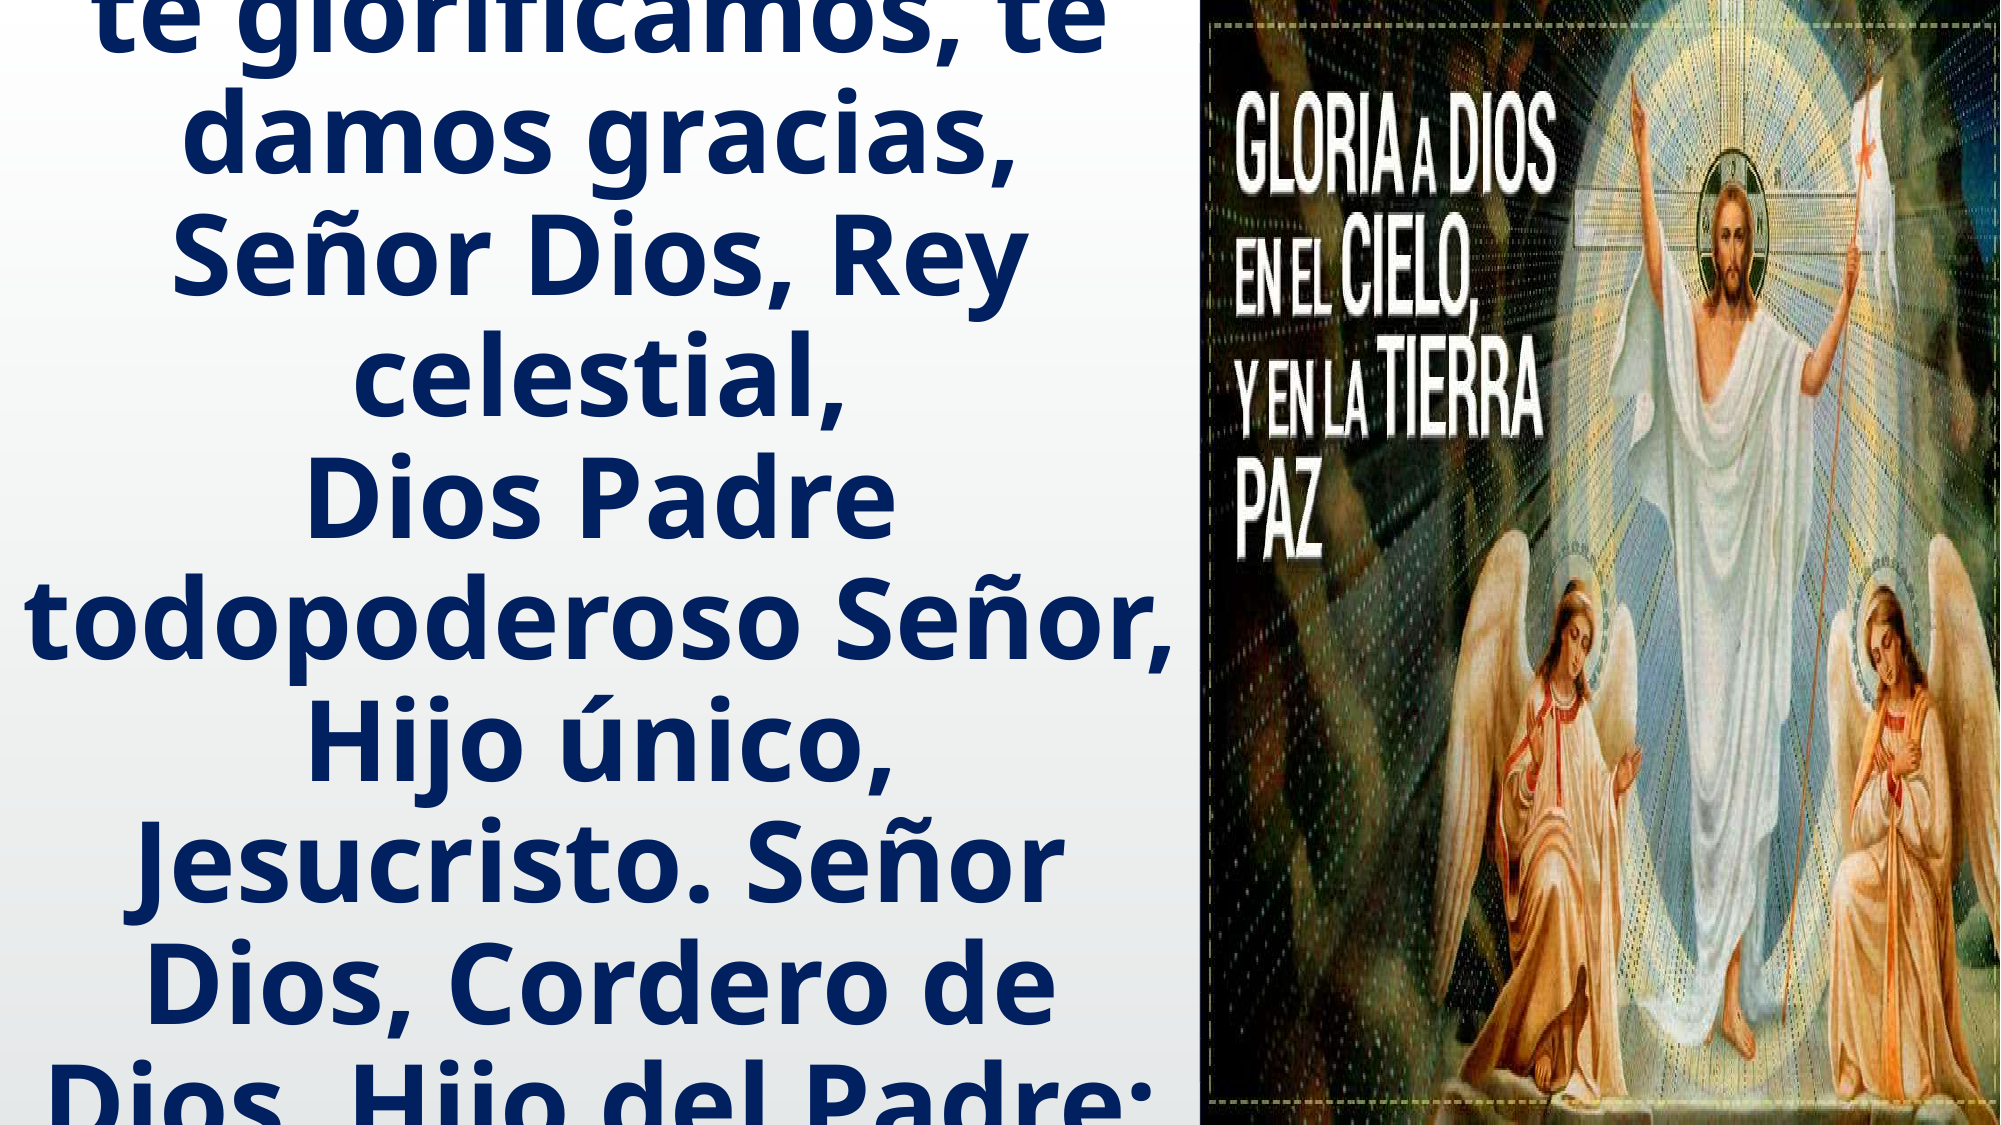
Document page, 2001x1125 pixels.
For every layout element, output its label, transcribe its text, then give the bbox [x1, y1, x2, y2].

title te glorificamos, te damos gracias, Señor Dios, Rey celestial, Dios Padre todopoderoso Señor, Hijo único, Jesucristo. Señor Dios, Cordero de Dios, Hijo del Padre; [0, 0, 1200, 1125]
picture [1200, 0, 2000, 1125]
